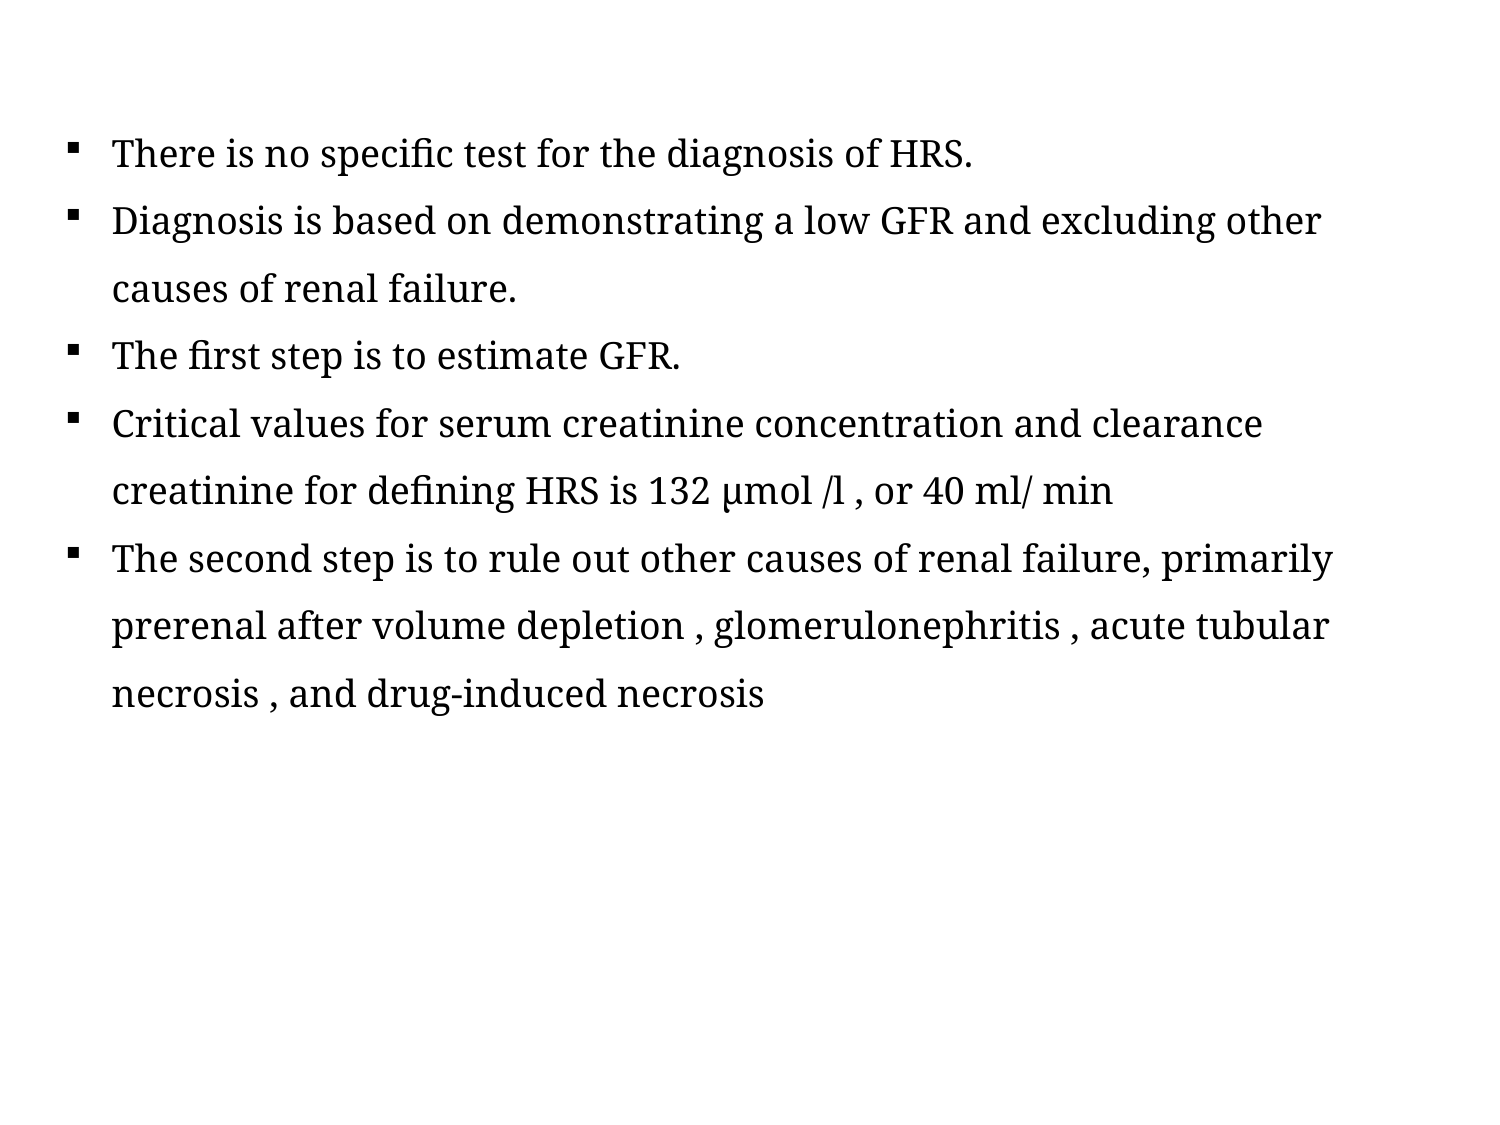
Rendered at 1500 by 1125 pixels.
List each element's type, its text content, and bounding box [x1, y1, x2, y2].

text_box There is no specific test for the diagnosis of HRS. Diagnosis is based on demonstrating a low GFR and excluding other causes of renal failure. The first step is to estimate GFR. Critical values for serum creatinine concentration and clearance creatinine for defining HRS is 132 μmol /l , or 40 ml/ min The second step is to rule out other causes of renal failure, primarily prerenal after volume depletion , glomerulonephritis , acute tubular necrosis , and drug-induced necrosis [49, 99, 1463, 723]
